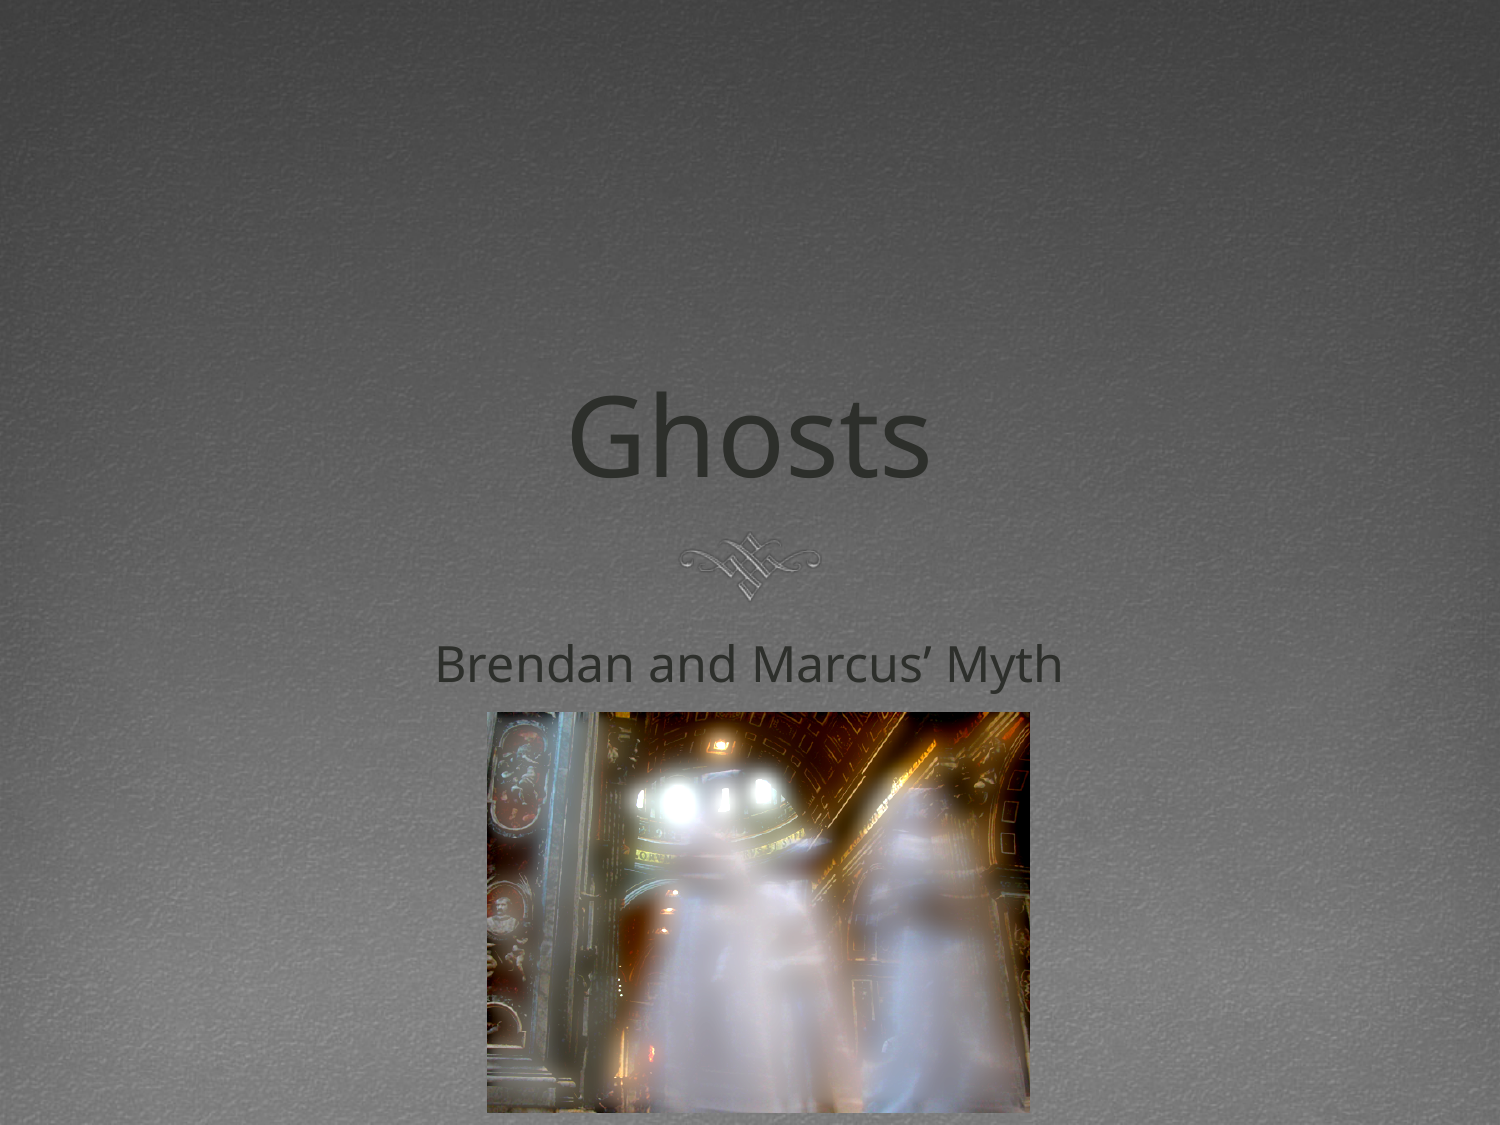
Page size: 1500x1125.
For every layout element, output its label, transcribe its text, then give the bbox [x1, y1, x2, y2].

subtitle Brendan and Marcus’ Myth [112, 624, 1388, 913]
picture [486, 711, 1030, 1113]
picture [657, 508, 843, 624]
title Ghosts [112, 266, 1388, 508]
